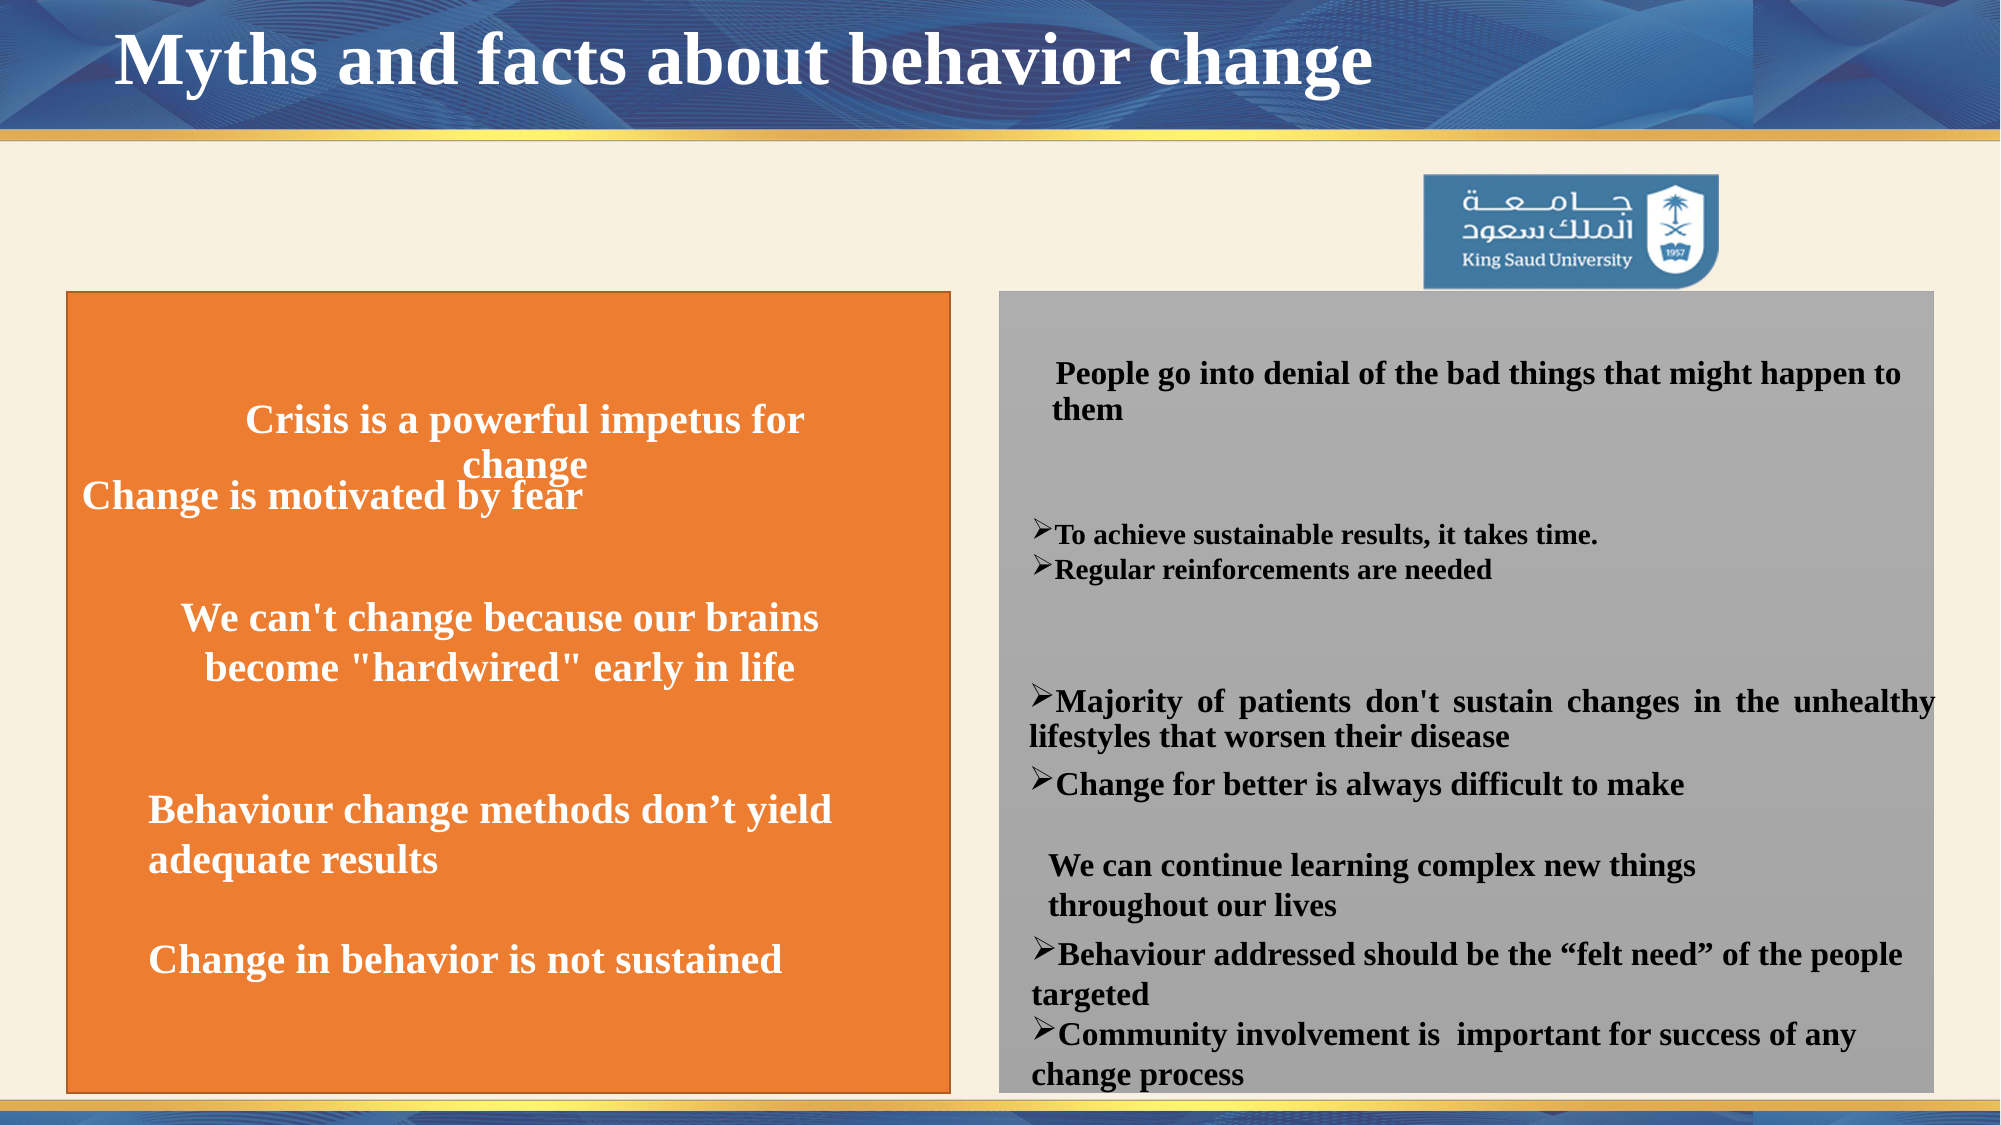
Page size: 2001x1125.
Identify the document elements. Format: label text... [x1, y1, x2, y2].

text_box We can continue learning complex new things throughout our lives [1033, 888, 1867, 924]
text_box To achieve sustainable results, it takes time. Regular reinforcements are needed [1016, 508, 1867, 633]
picture [0, 0, 2001, 1125]
text_box Behaviour change methods don’t yield adequate results [133, 774, 984, 950]
text_box We can't change because our brains become "hardwired" early in life [99, 582, 900, 743]
list Change is motivated by fear [66, 291, 951, 1094]
list Myths [137, 275, 984, 411]
text_box Crisis is a powerful impetus for change [166, 335, 884, 550]
title Myths and facts about behavior change [99, 0, 1825, 122]
text_box Behaviour addressed should be the “felt need” of the people targeted Community involvement is important for success of any change process [1016, 924, 1934, 1125]
text_box Change in behavior is not sustained [133, 924, 867, 1030]
list People go into denial of the bad things that might happen to them [999, 291, 1934, 1093]
text_box Majority of patients don't sustain changes in the unhealthy lifestyles that worsen their disease Change for better is always difficult to make [1016, 628, 1950, 888]
list Facts [1012, 275, 1863, 291]
